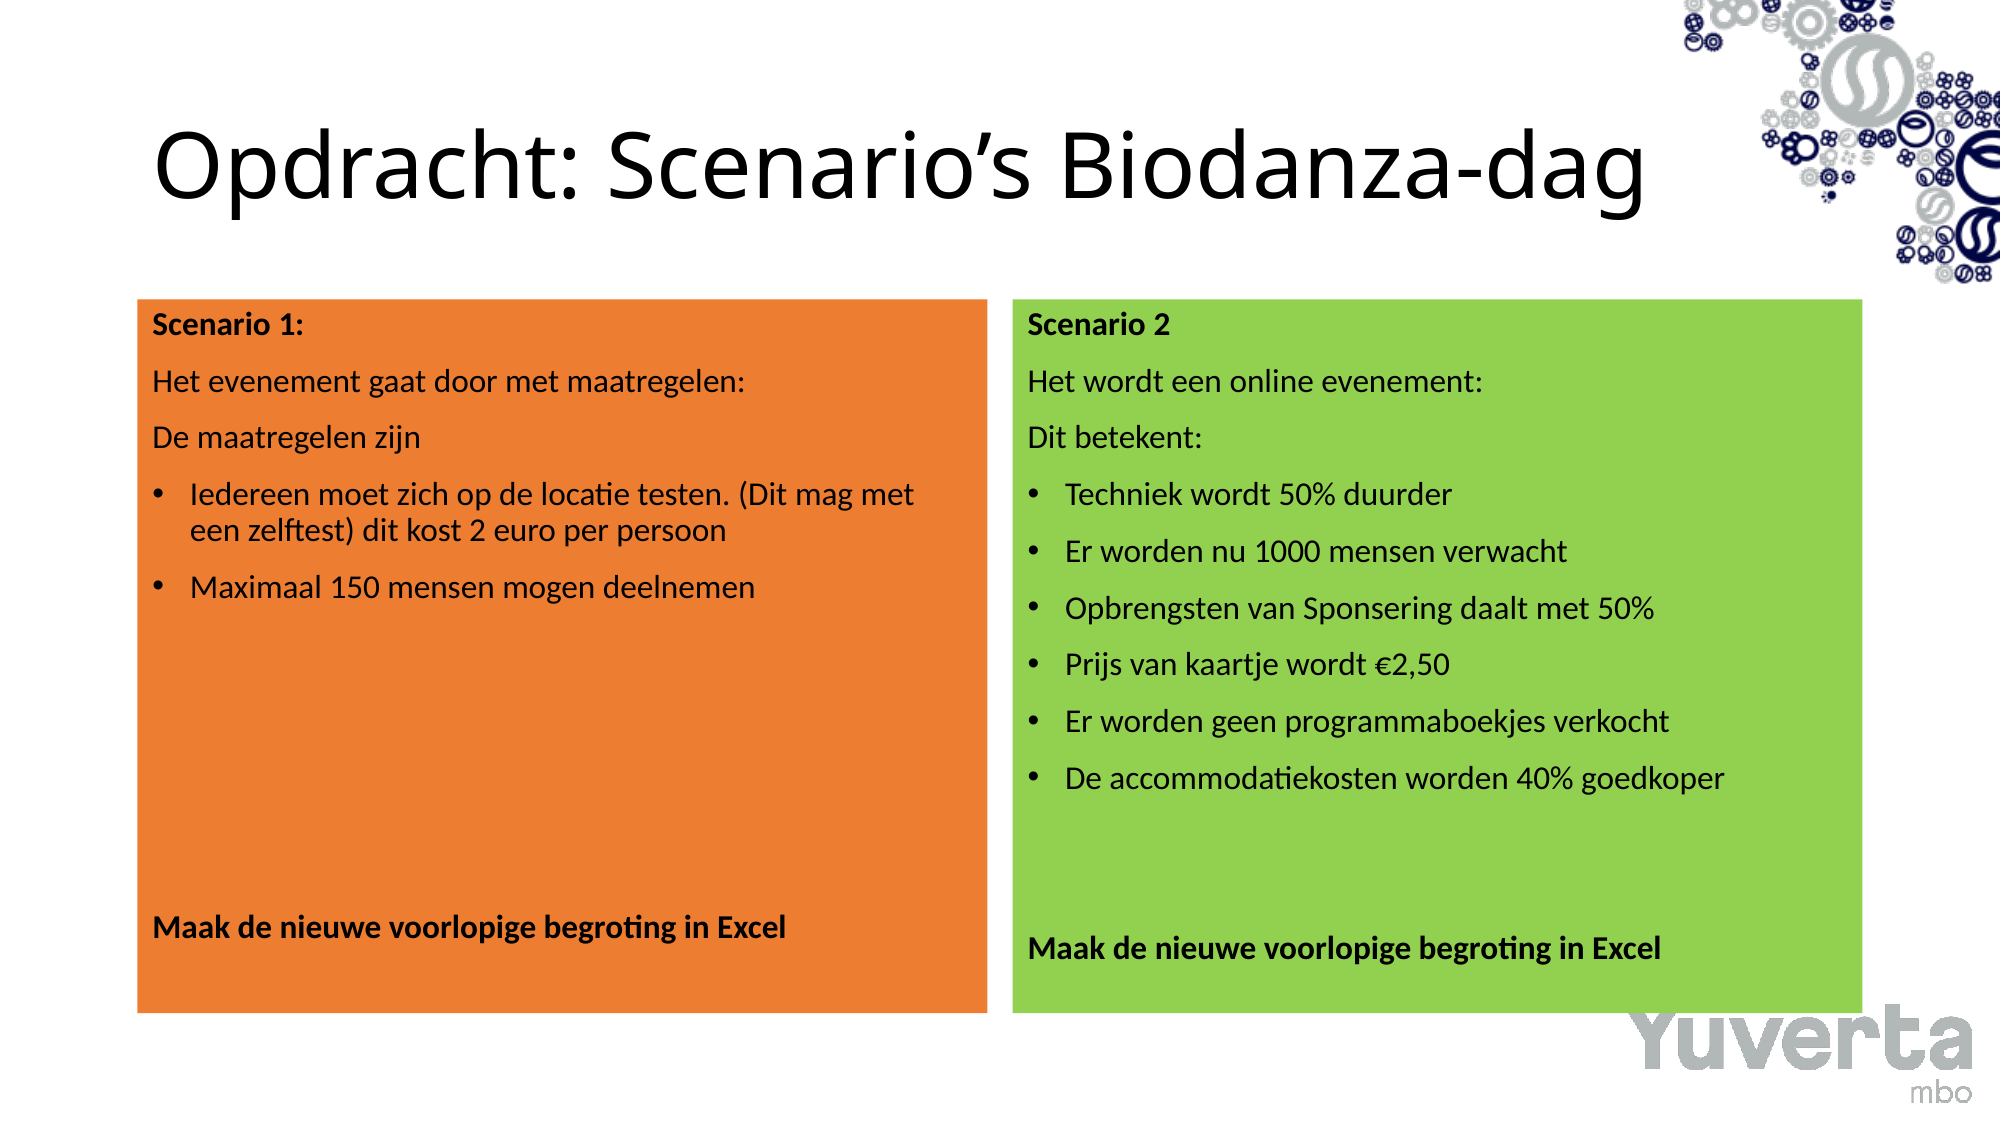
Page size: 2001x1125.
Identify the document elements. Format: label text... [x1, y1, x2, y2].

list Scenario 2 Het wordt een online evenement: Dit betekent: Techniek wordt 50% duurder Er worden nu 1000 mensen verwacht Opbrengsten van Sponsering daalt met 50% Prijs van kaartje wordt €2,50 Er worden geen programmaboekjes verkocht De accommodatiekosten worden 40% goedkoper Maak de nieuwe voorlopige begroting in Excel [1012, 299, 1863, 1014]
list Scenario 1: Het evenement gaat door met maatregelen: De maatregelen zijn Iedereen moet zich op de locatie testen. (Dit mag met een zelftest) dit kost 2 euro per persoon Maximaal 150 mensen mogen deelnemen Maak de nieuwe voorlopige begroting in Excel [137, 299, 988, 1014]
title Opdracht: Scenario’s Biodanza-dag [137, 59, 1863, 278]
picture [0, 0, 2000, 1125]
